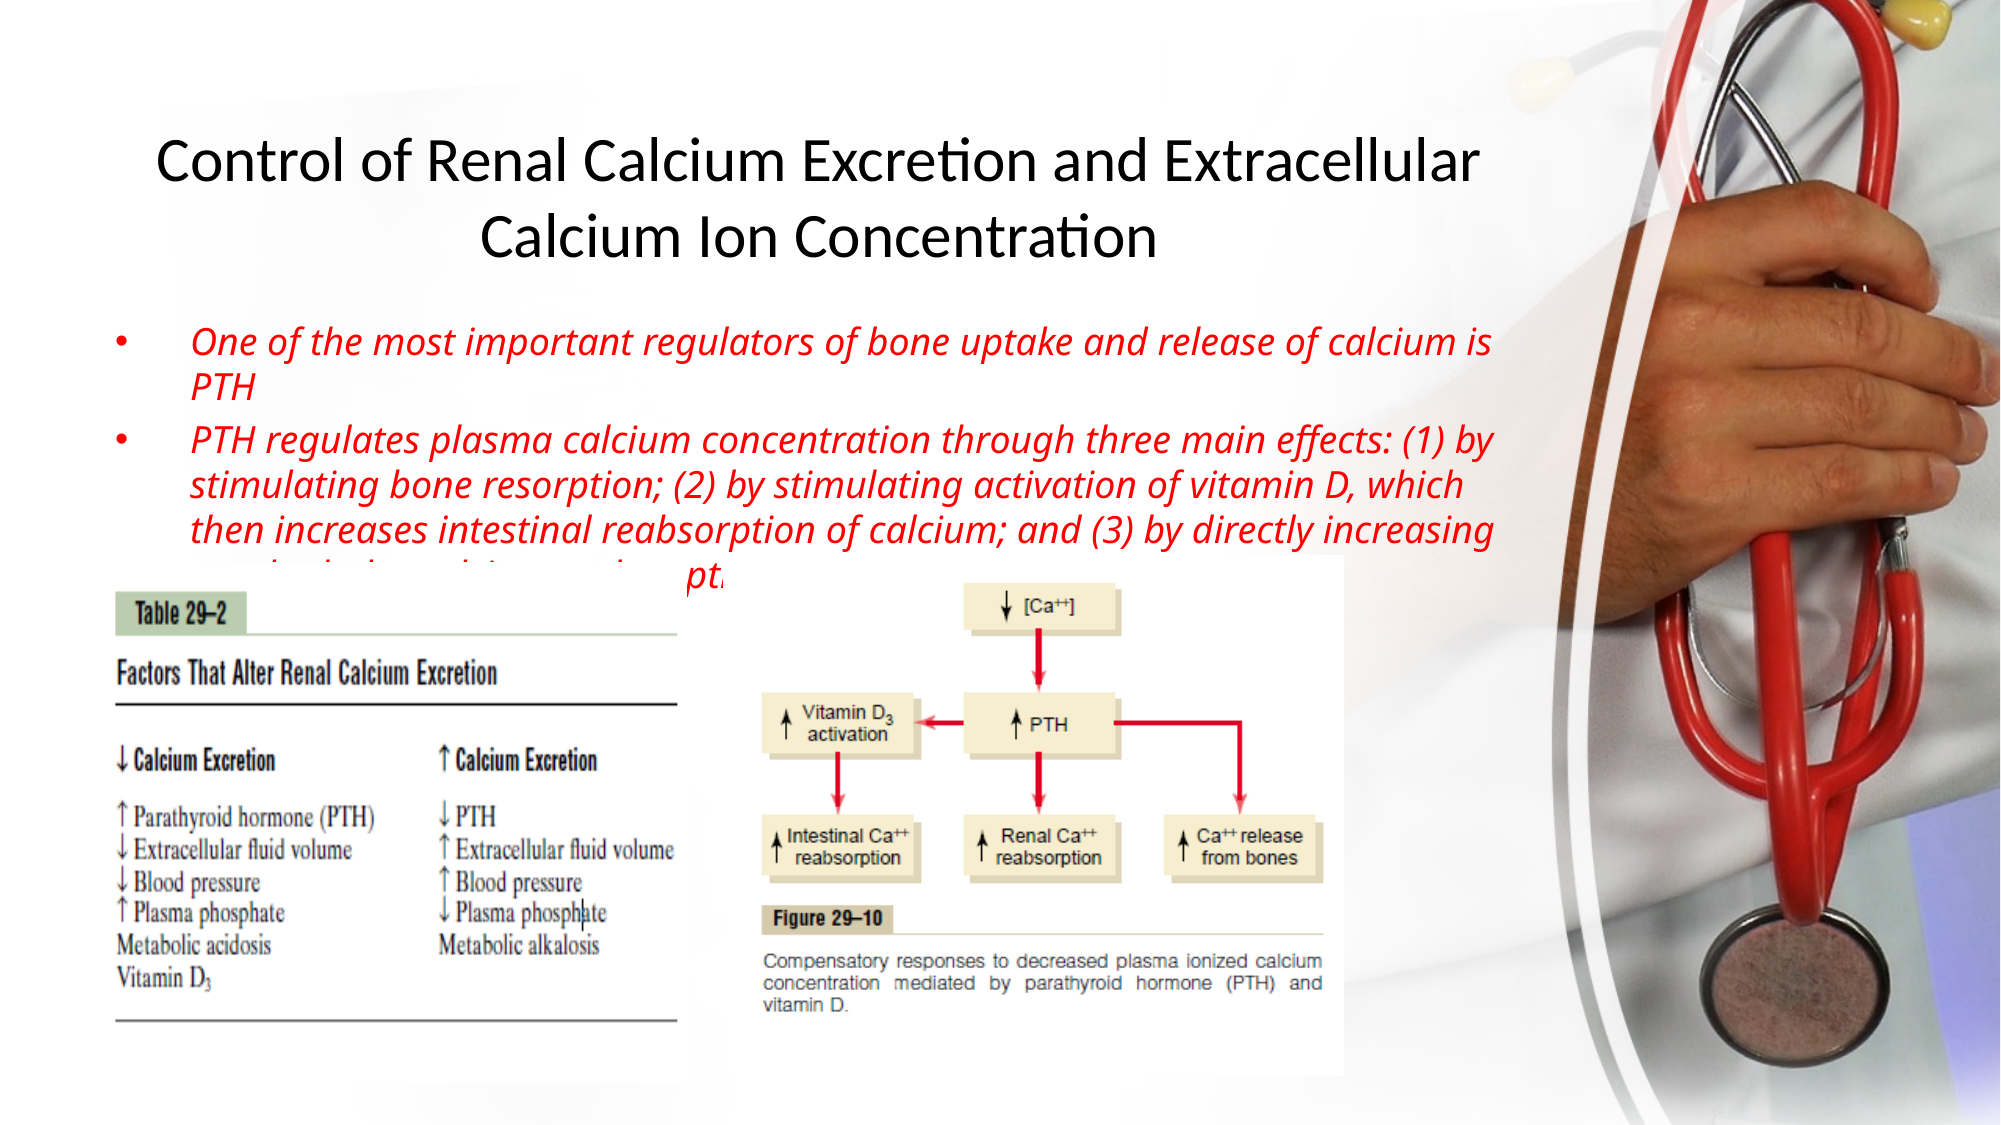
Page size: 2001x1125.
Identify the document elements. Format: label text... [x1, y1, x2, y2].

picture [0, 0, 2001, 1125]
title Control of Renal Calcium Excretion and Extracellular Calcium Ion Concentration [99, 110, 1540, 278]
list One of the most important regulators of bone uptake and release of calcium is PTH PTH regulates plasma calcium concentration through three main effects: (1) by stimulating bone resorption; (2) by stimulating activation of vitamin D, which then increases intestinal reabsorption of calcium; and (3) by directly increasing renal tubular calcium reabsorption [100, 310, 1537, 1043]
